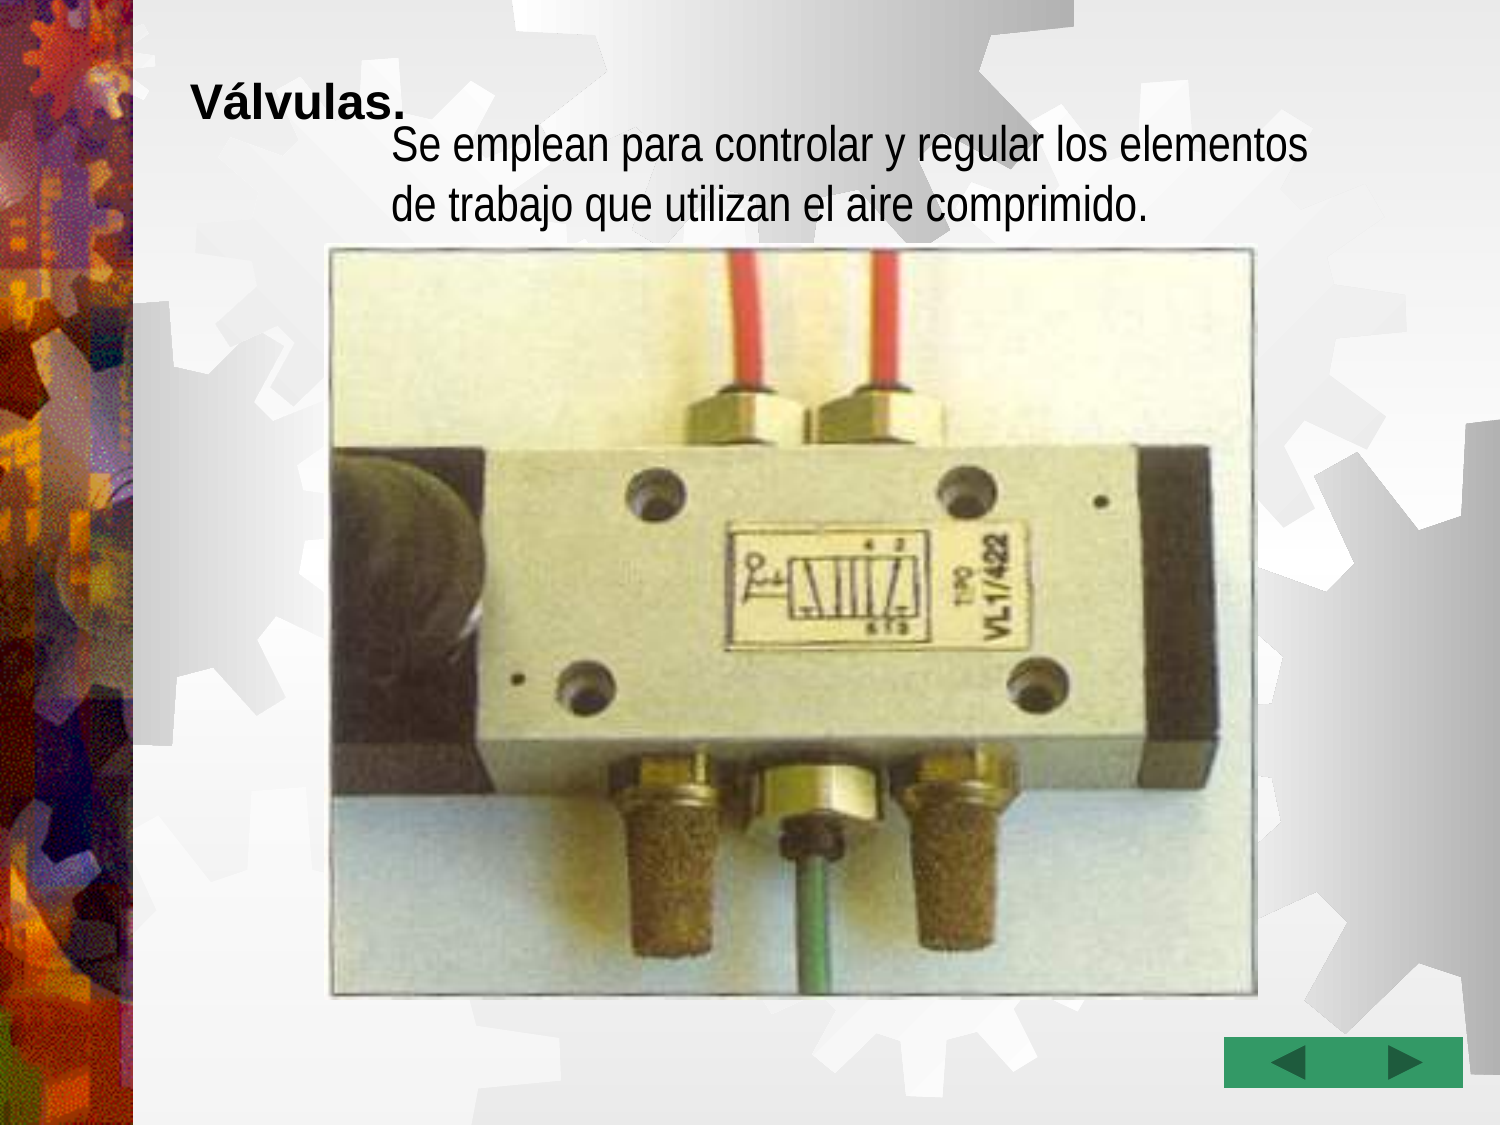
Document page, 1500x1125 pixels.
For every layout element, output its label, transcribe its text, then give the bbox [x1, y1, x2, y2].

picture [324, 243, 1258, 1000]
text_box Se emplean para controlar y regular los elementos de trabajo que utilizan el aire comprimido. [376, 104, 1337, 240]
text_box [1224, 1037, 1351, 1088]
title Válvulas. [174, 50, 1450, 138]
text_box [1351, 1037, 1463, 1088]
picture [0, 0, 133, 1125]
